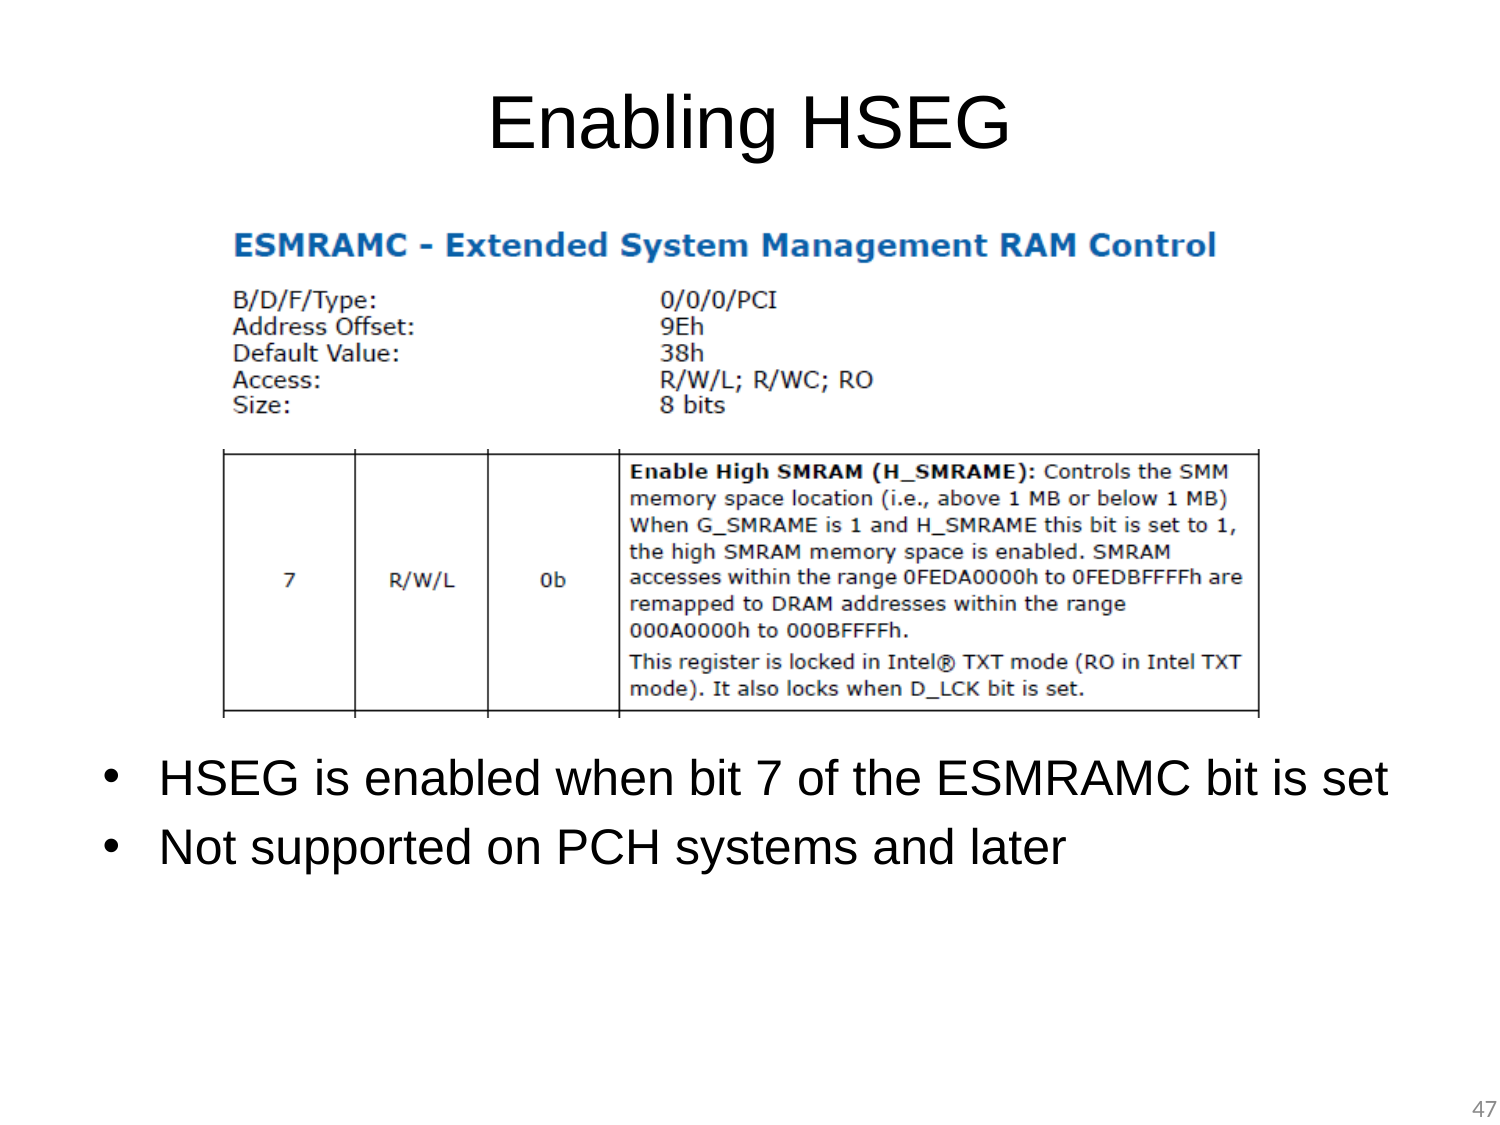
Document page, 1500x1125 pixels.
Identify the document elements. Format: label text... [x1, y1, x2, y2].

title Enabling HSEG [75, 24, 1425, 213]
list HSEG is enabled when bit 7 of the ESMRAMC bit is set Not supported on PCH systems and later [87, 737, 1425, 1100]
picture [216, 449, 1263, 718]
picture [226, 224, 1238, 427]
slide_number 47 [1162, 1077, 1500, 1125]
